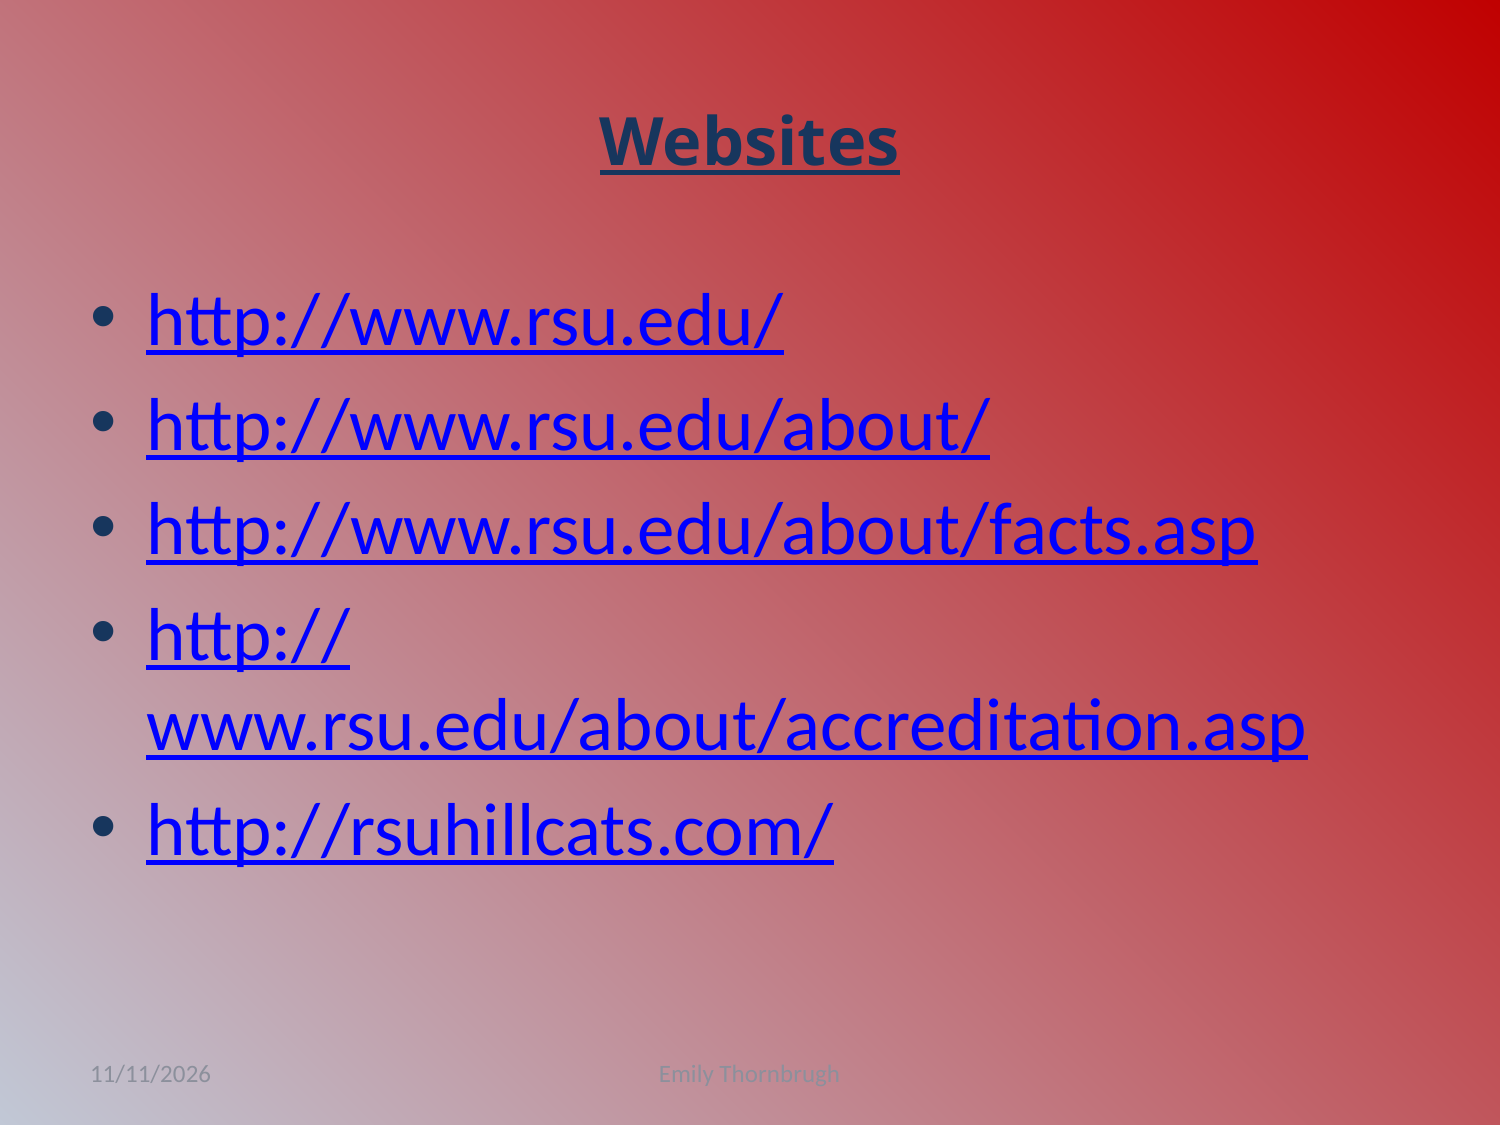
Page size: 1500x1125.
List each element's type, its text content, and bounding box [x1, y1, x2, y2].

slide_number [75, 1042, 425, 1103]
title Websites [75, 45, 1425, 233]
list http://www.rsu.edu/ http://www.rsu.edu/about/ http://www.rsu.edu/about/facts.asp http://www.rsu.edu/about/accreditation.asp http://rsuhillcats.com/ [75, 262, 1425, 1005]
footer Emily Thornbrugh [512, 1042, 988, 1103]
